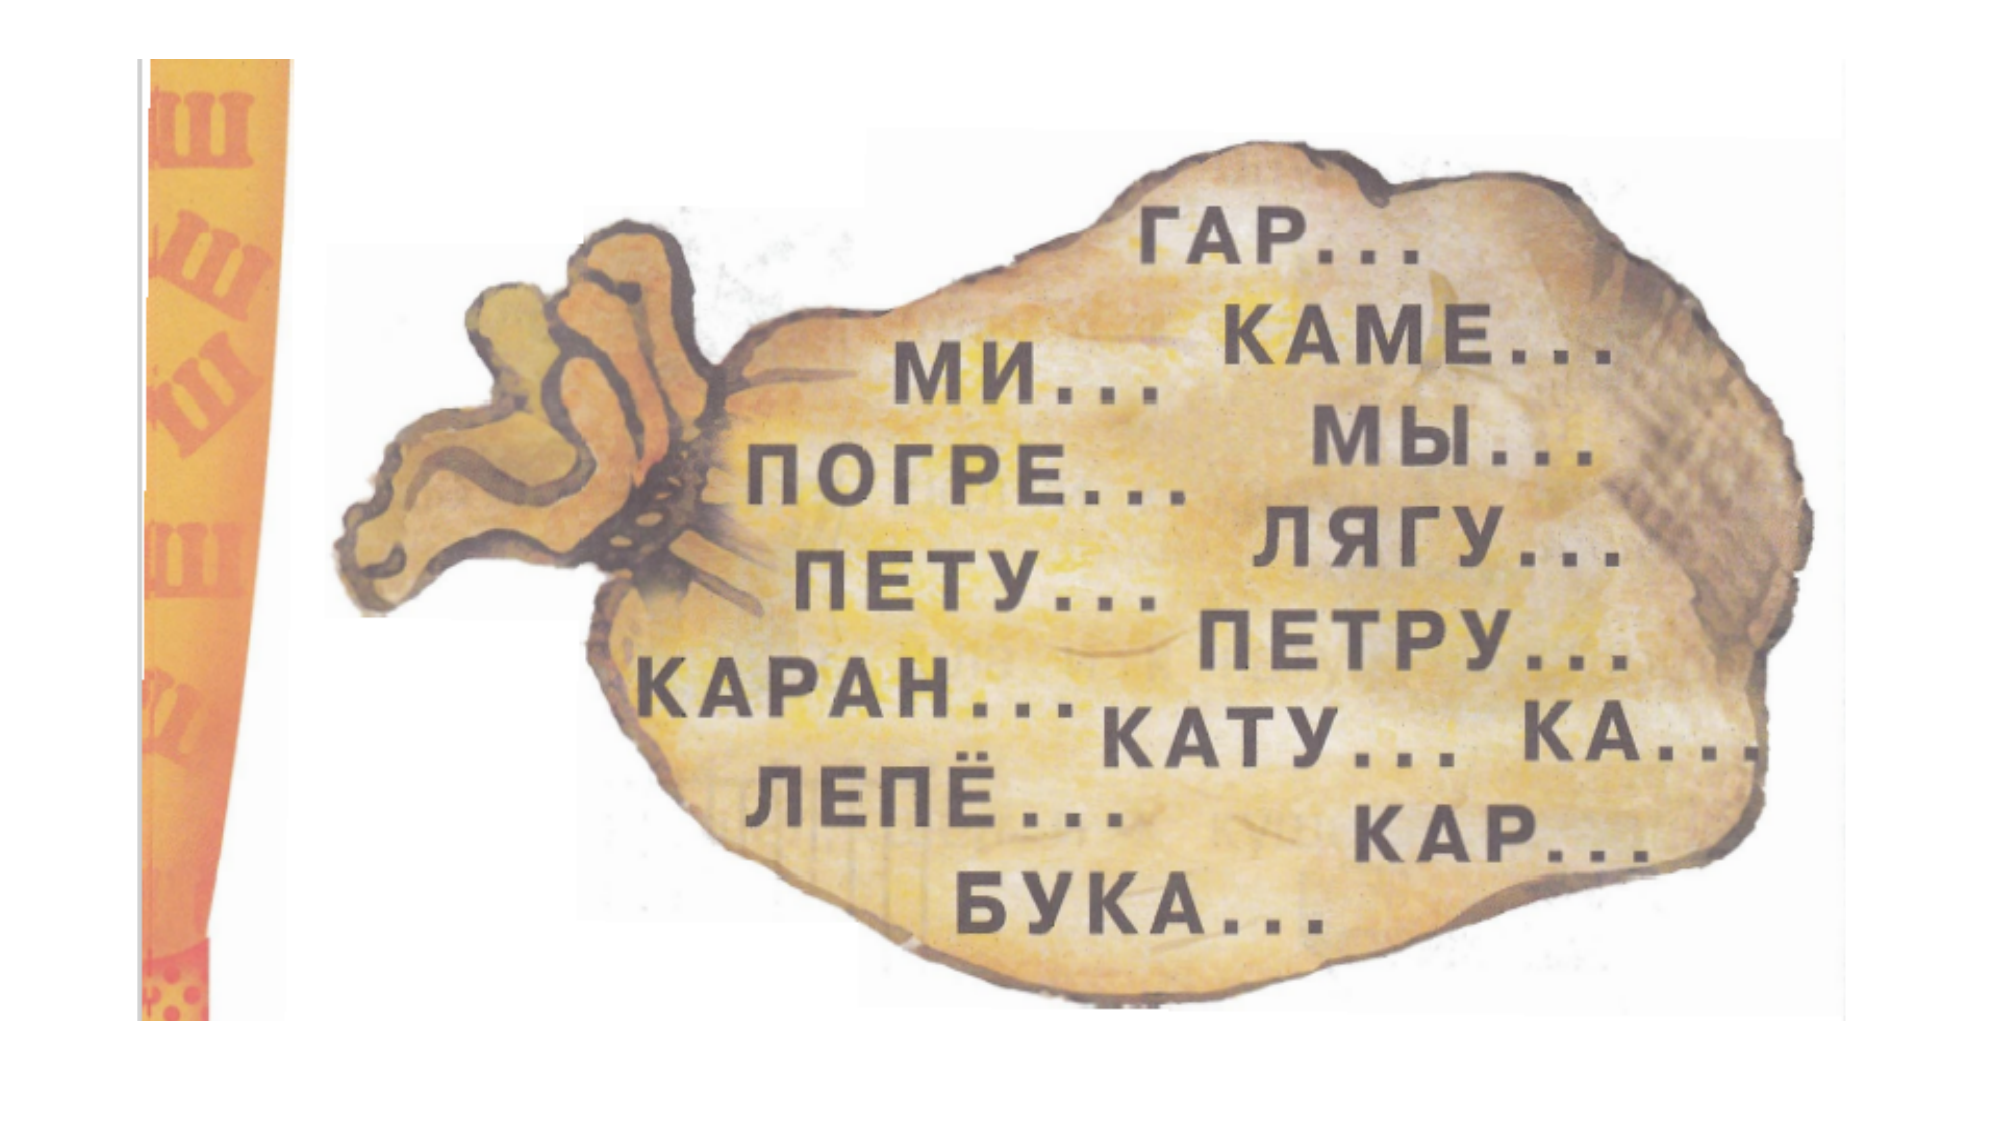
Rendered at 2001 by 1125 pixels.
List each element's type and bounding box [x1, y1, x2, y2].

picture [137, 59, 1846, 1021]
